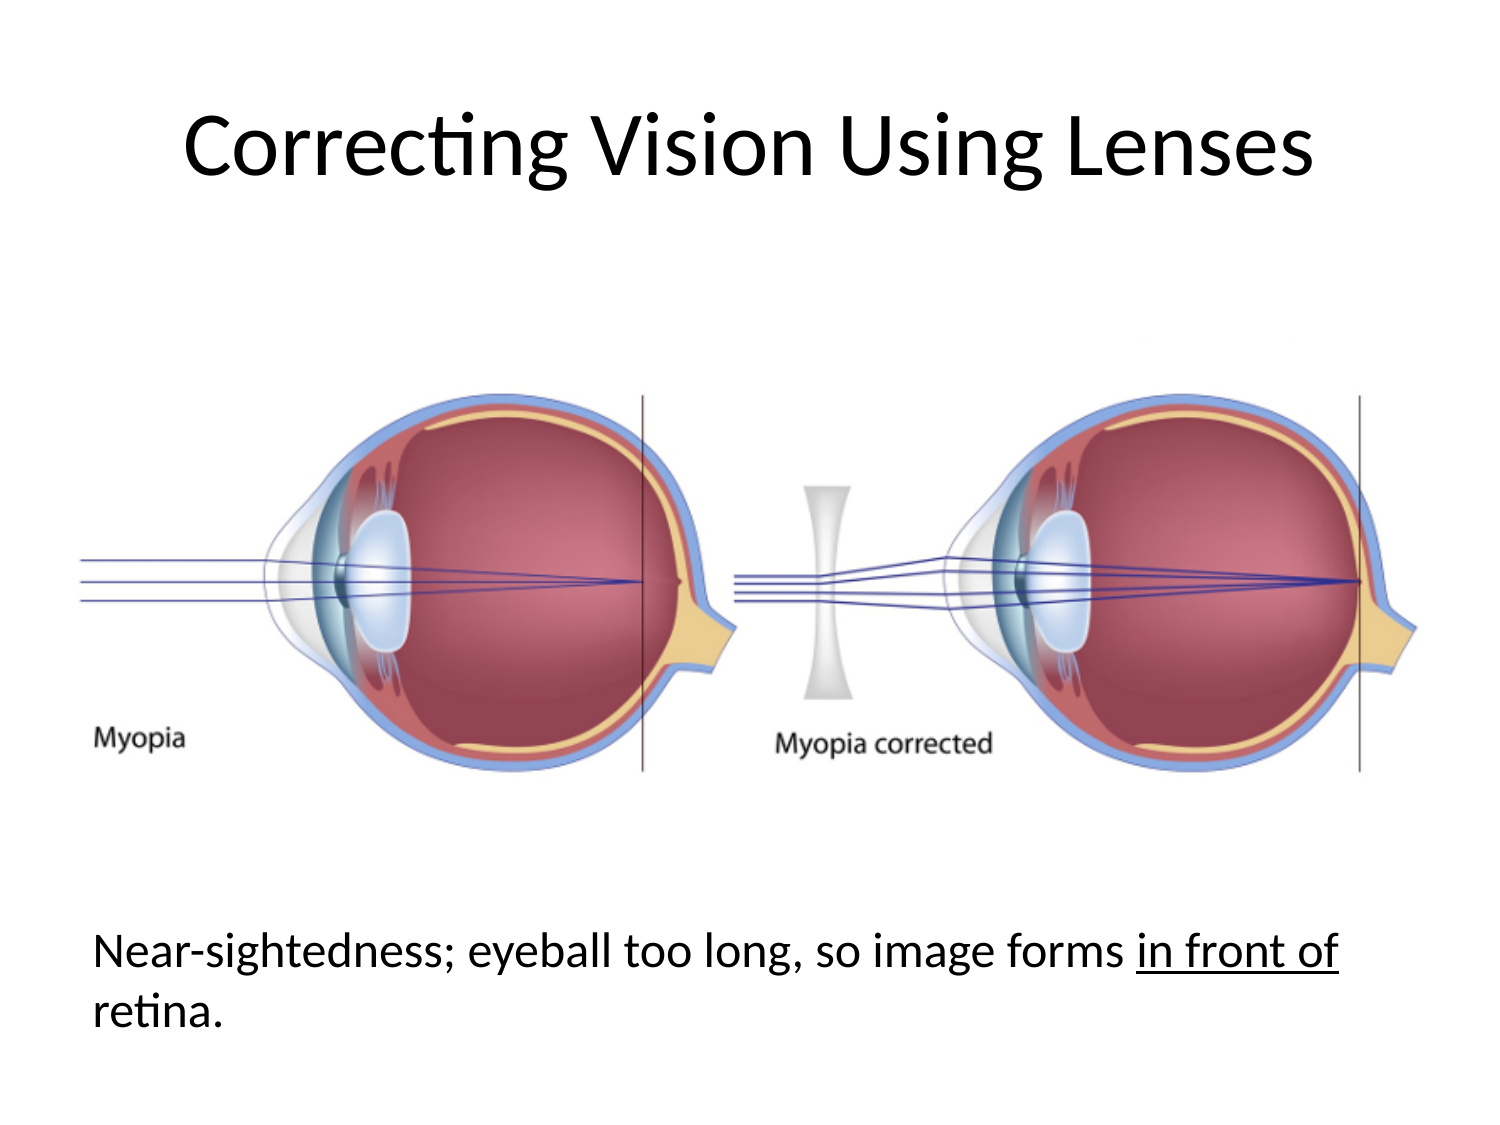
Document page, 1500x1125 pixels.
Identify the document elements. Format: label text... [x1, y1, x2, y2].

title Correcting Vision Using Lenses [75, 45, 1425, 218]
text_box Near-sightedness; eyeball too long, so image forms in front of retina. [78, 966, 1428, 1045]
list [74, 219, 1426, 963]
